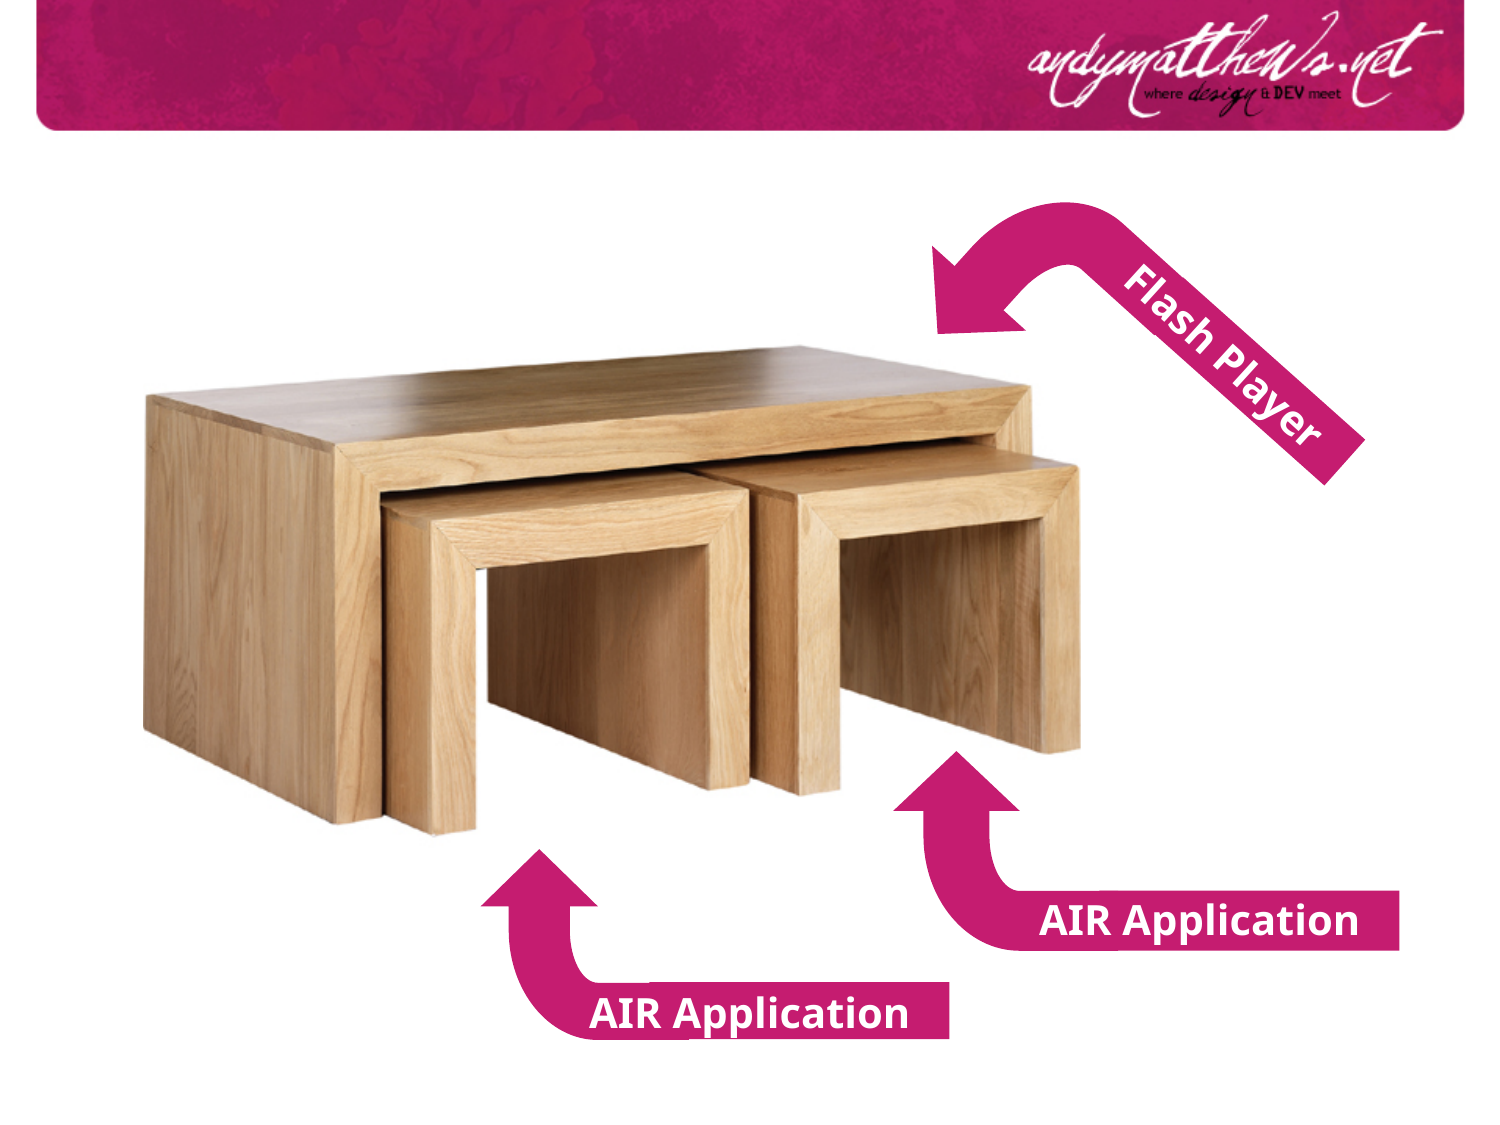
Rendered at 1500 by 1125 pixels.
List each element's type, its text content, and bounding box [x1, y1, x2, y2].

text_box [1310, 427, 1366, 486]
text_box Flash Player [1096, 237, 1352, 480]
text_box [932, 202, 1141, 288]
text_box [480, 900, 598, 1036]
picture [0, 0, 1500, 1125]
text_box AIR Application 1 [574, 979, 950, 1051]
text_box AIR Application 2 [1024, 886, 1407, 958]
text_box [939, 900, 1024, 951]
